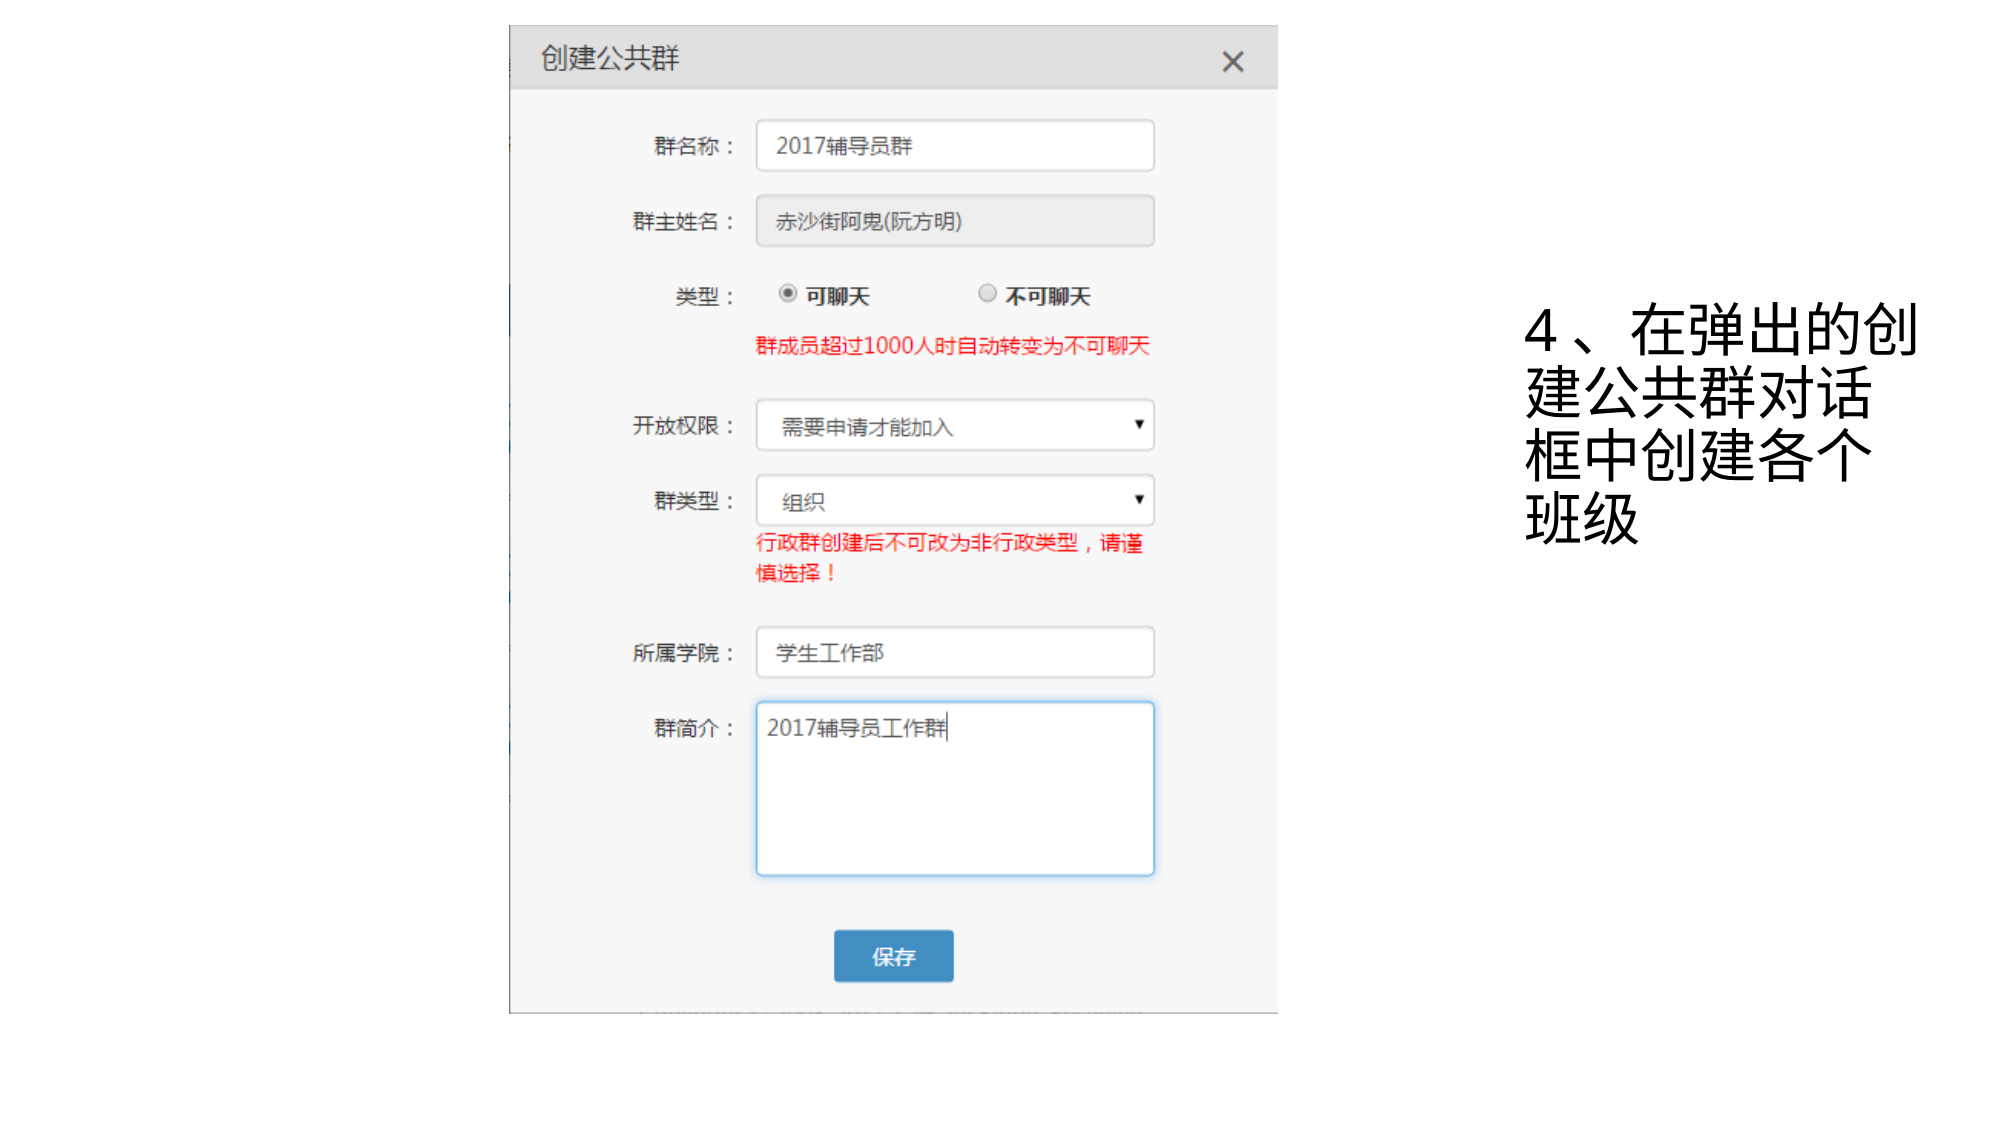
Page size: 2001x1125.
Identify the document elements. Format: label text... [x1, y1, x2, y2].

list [509, 25, 1278, 1014]
title 4、在弹出的创建公共群对话框中创建各个班级 [1509, 59, 1947, 795]
